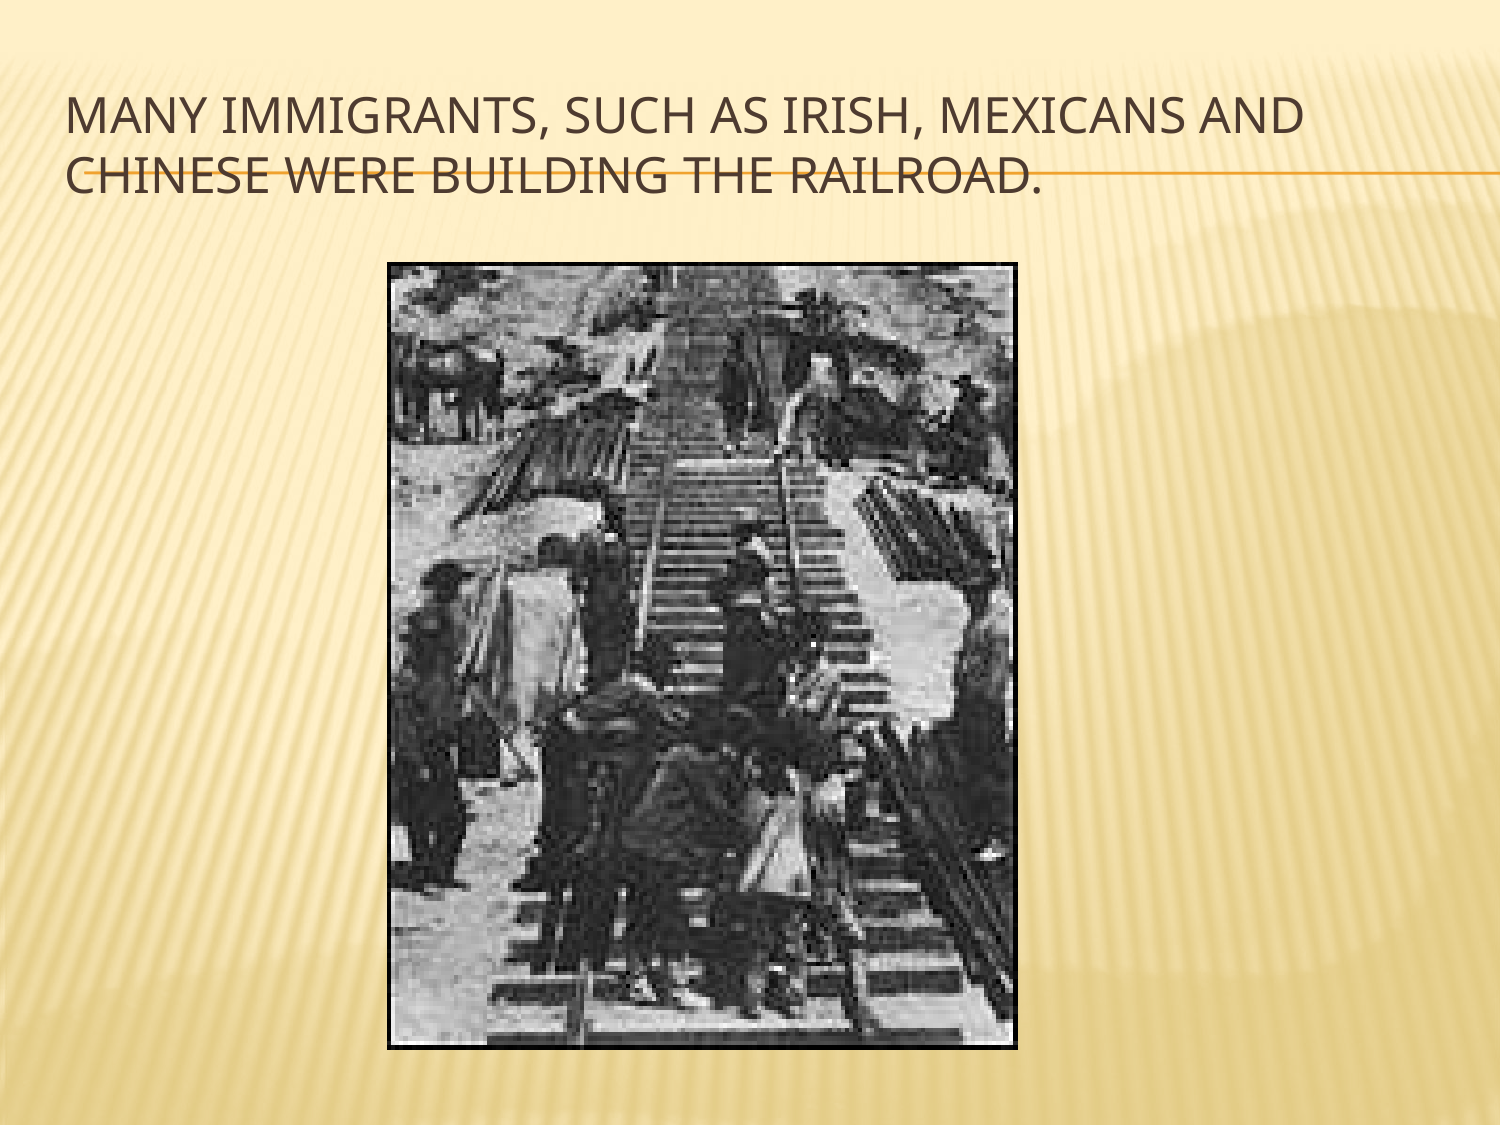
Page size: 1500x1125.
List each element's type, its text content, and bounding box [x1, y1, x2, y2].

picture [387, 262, 1018, 1051]
title Many Immigrants, such as Irish, Mexicans and Chinese were building the Railroad. [50, 75, 1475, 213]
